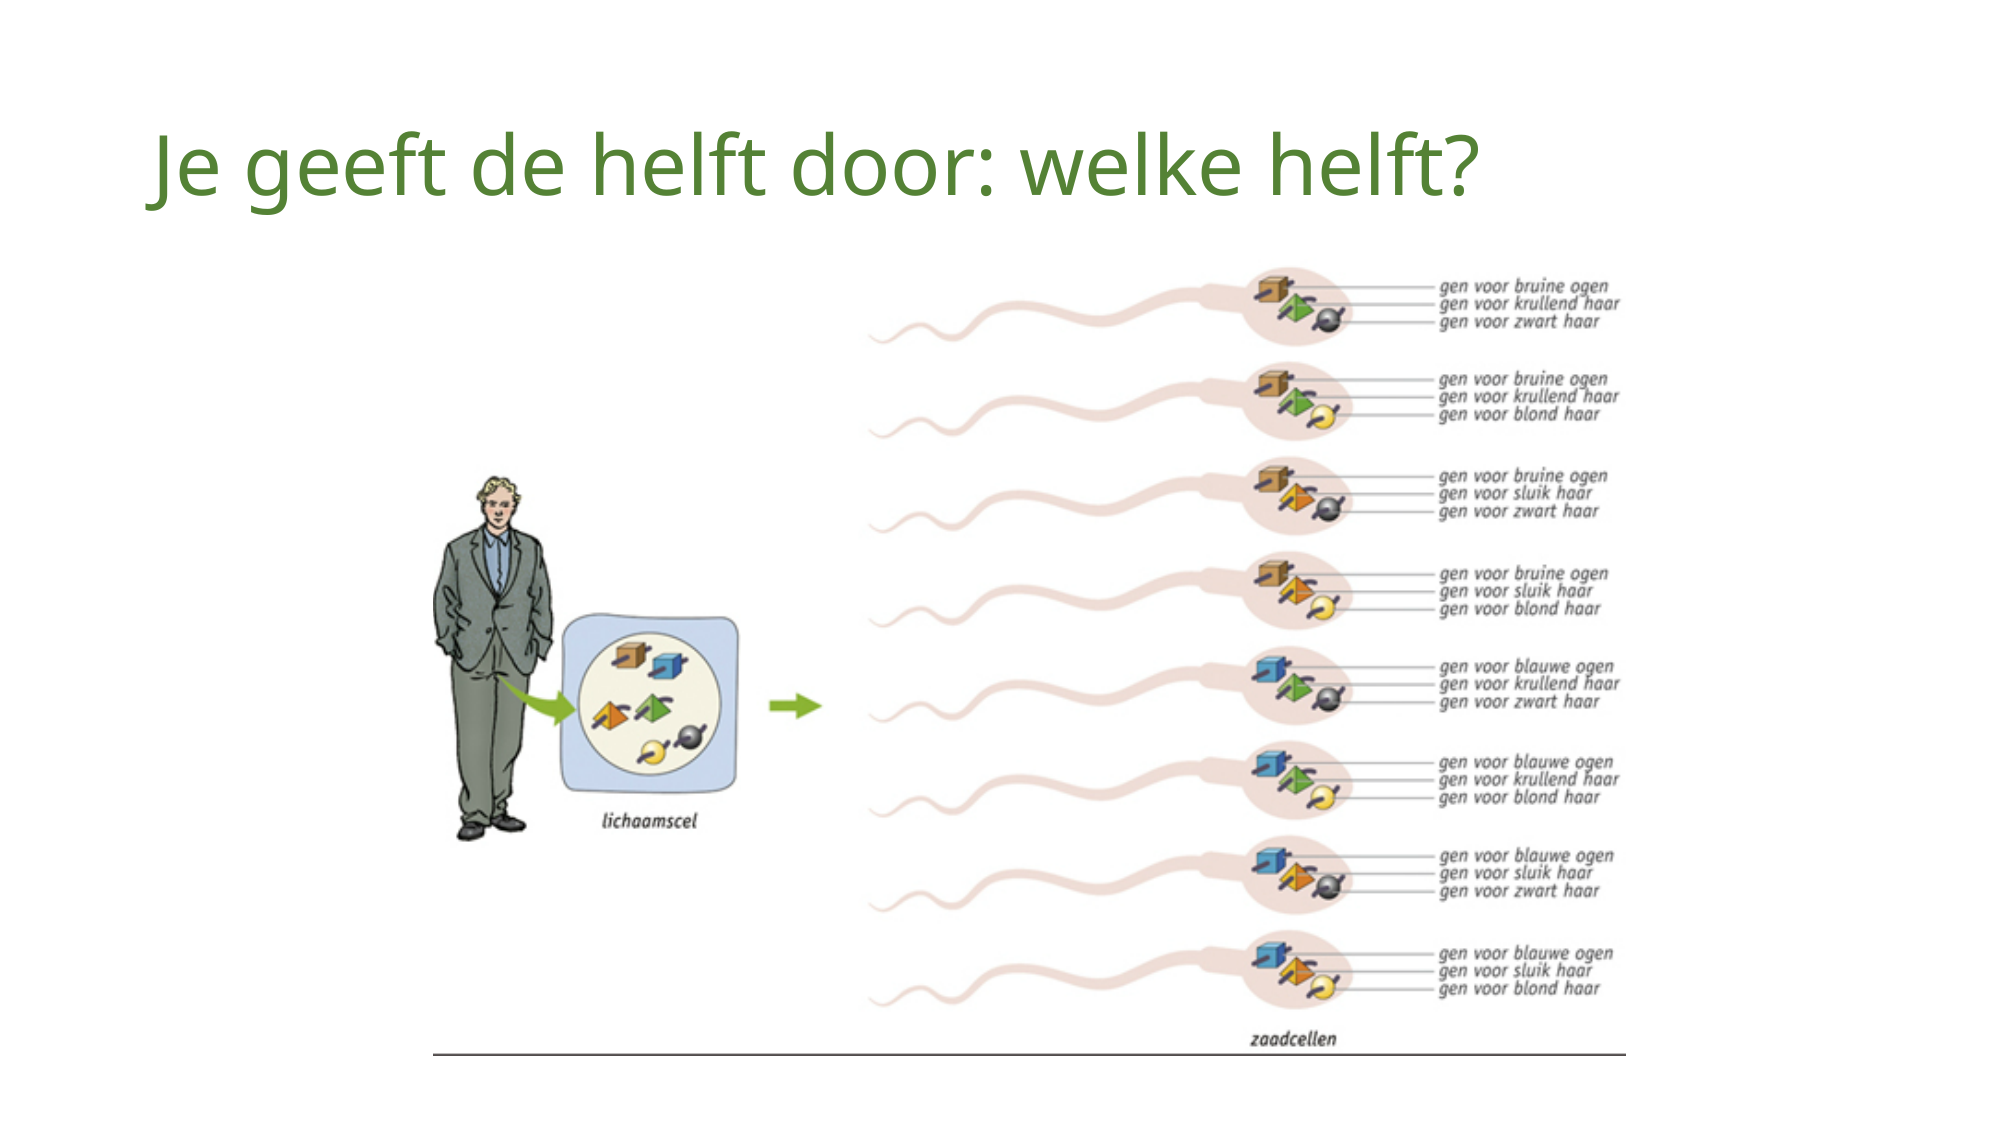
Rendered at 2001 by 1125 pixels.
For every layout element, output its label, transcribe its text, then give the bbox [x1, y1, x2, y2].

picture [433, 255, 1626, 1056]
title Je geeft de helft door: welke helft? [137, 59, 1863, 278]
